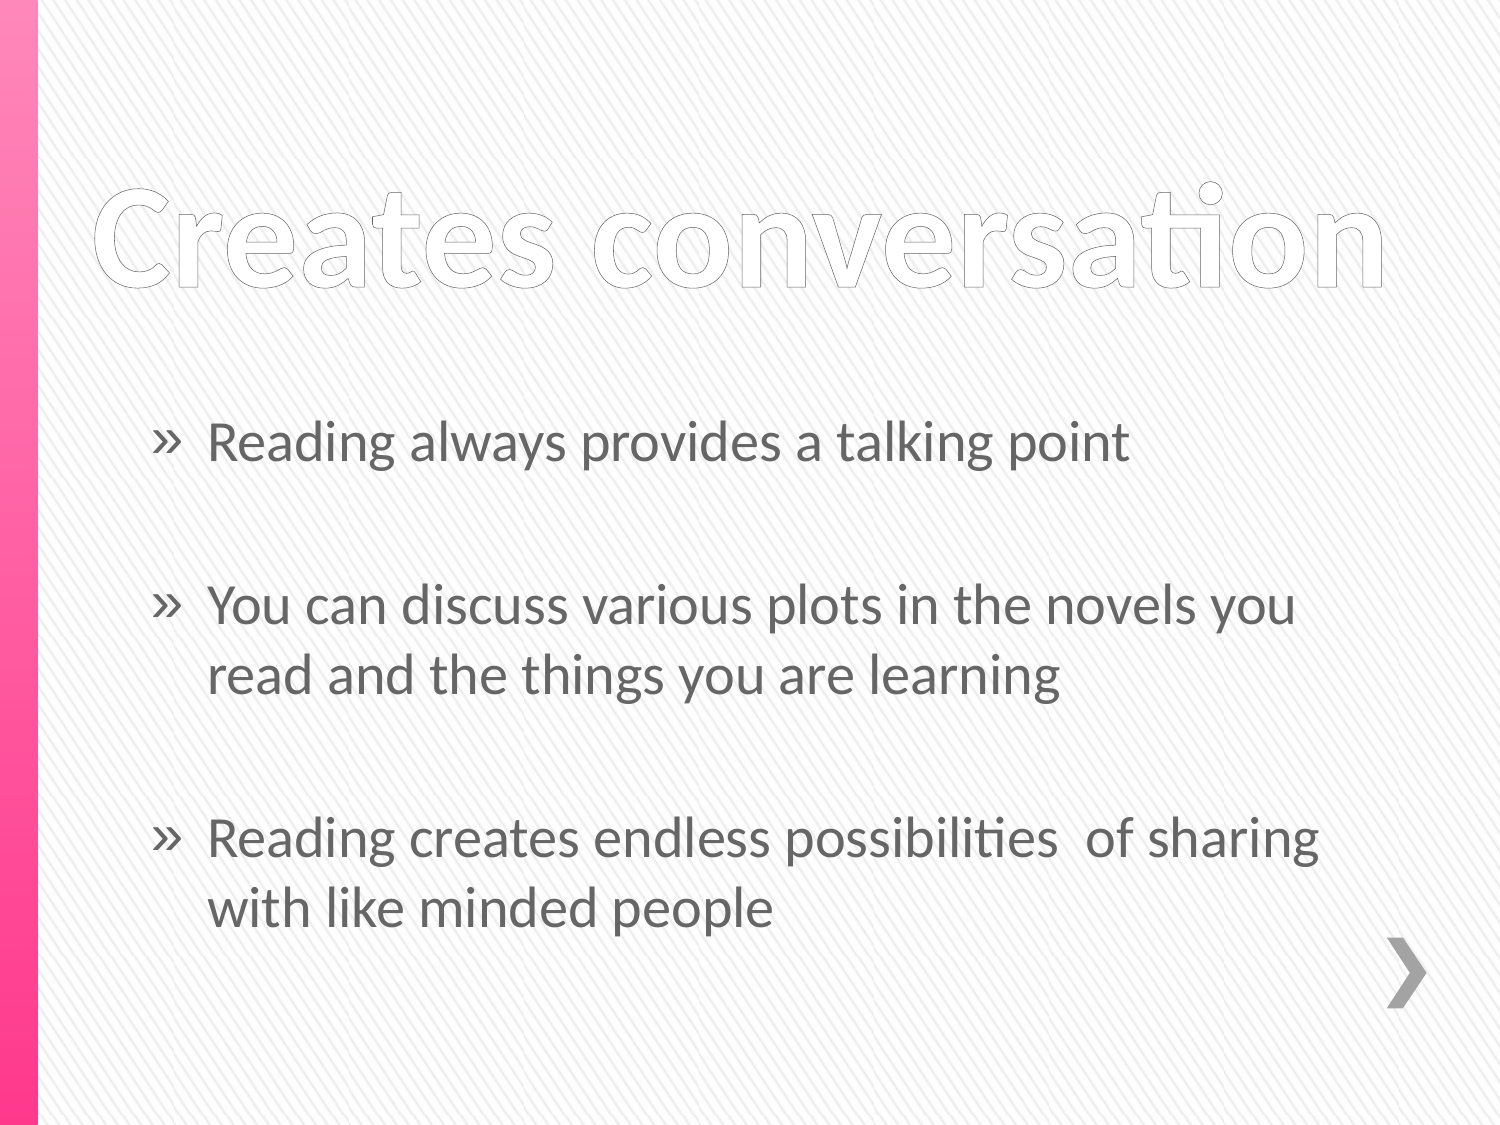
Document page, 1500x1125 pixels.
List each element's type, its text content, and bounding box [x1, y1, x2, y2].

title Creates conversation [76, 137, 1500, 325]
list Reading always provides a talking point You can discuss various plots in the novels you read and the things you are learning Reading creates endless possibilities of sharing with like minded people [135, 395, 1361, 1121]
